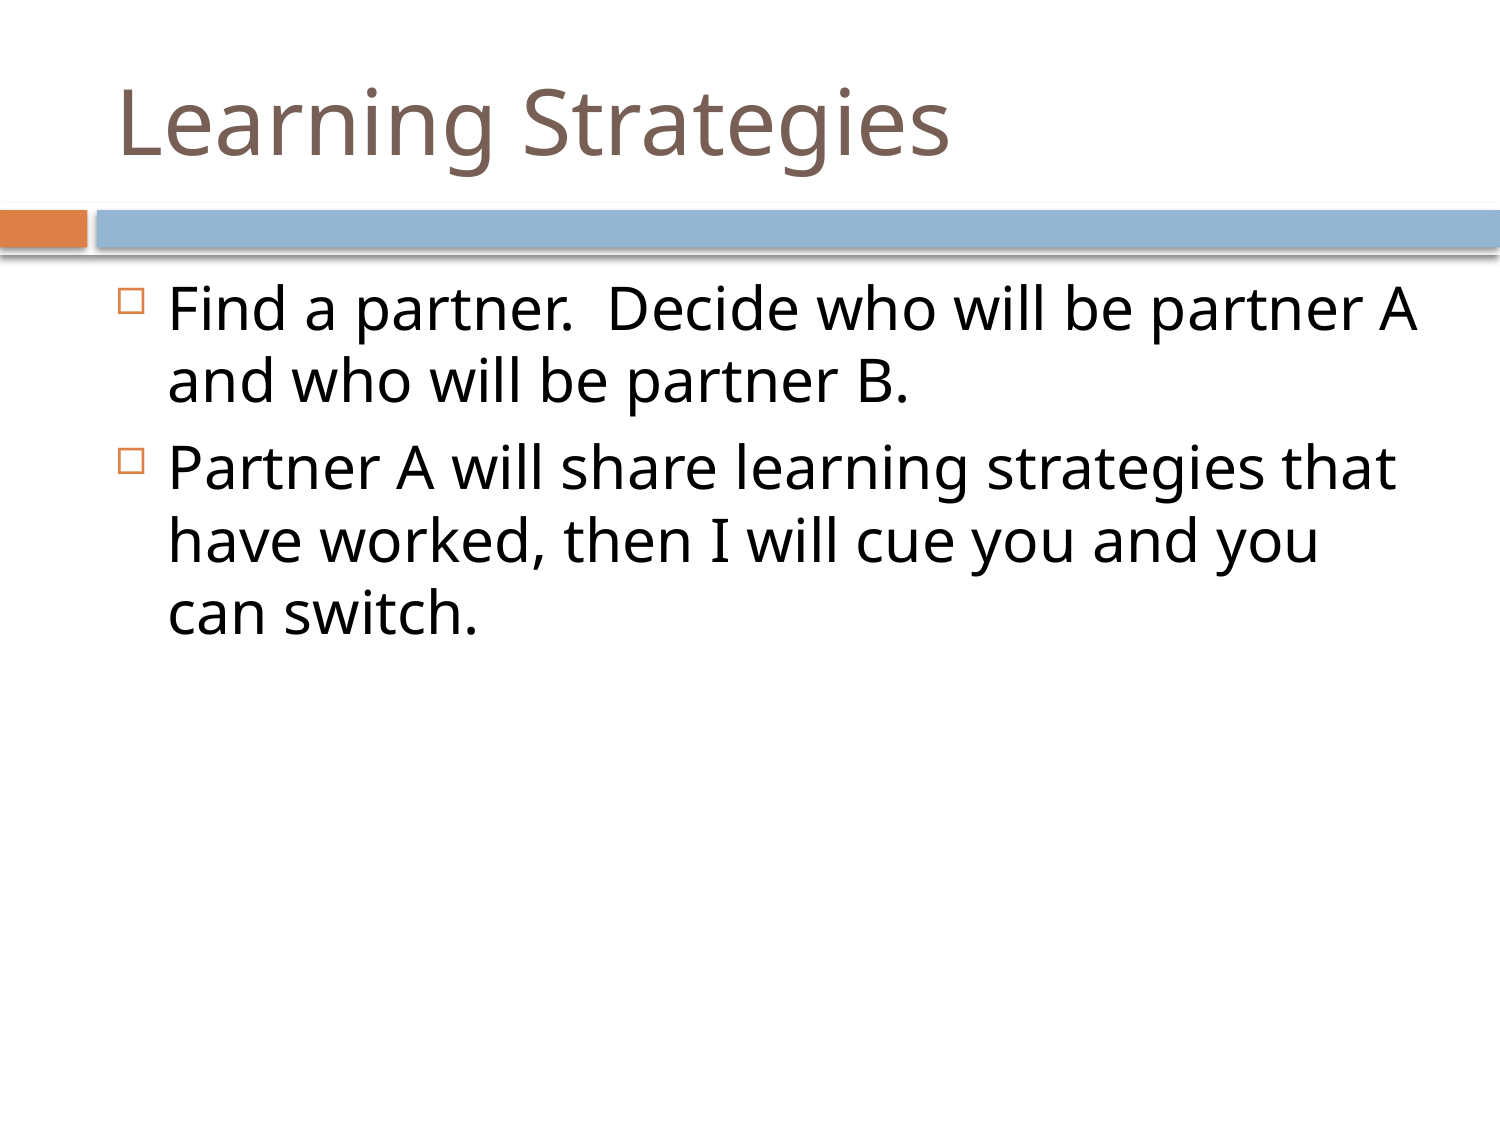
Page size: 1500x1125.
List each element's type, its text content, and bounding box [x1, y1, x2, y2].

list Find a partner. Decide who will be partner A and who will be partner B. Partner A will share learning strategies that have worked, then I will cue you and you can switch. [100, 262, 1438, 1000]
title Learning Strategies [100, 37, 1438, 200]
